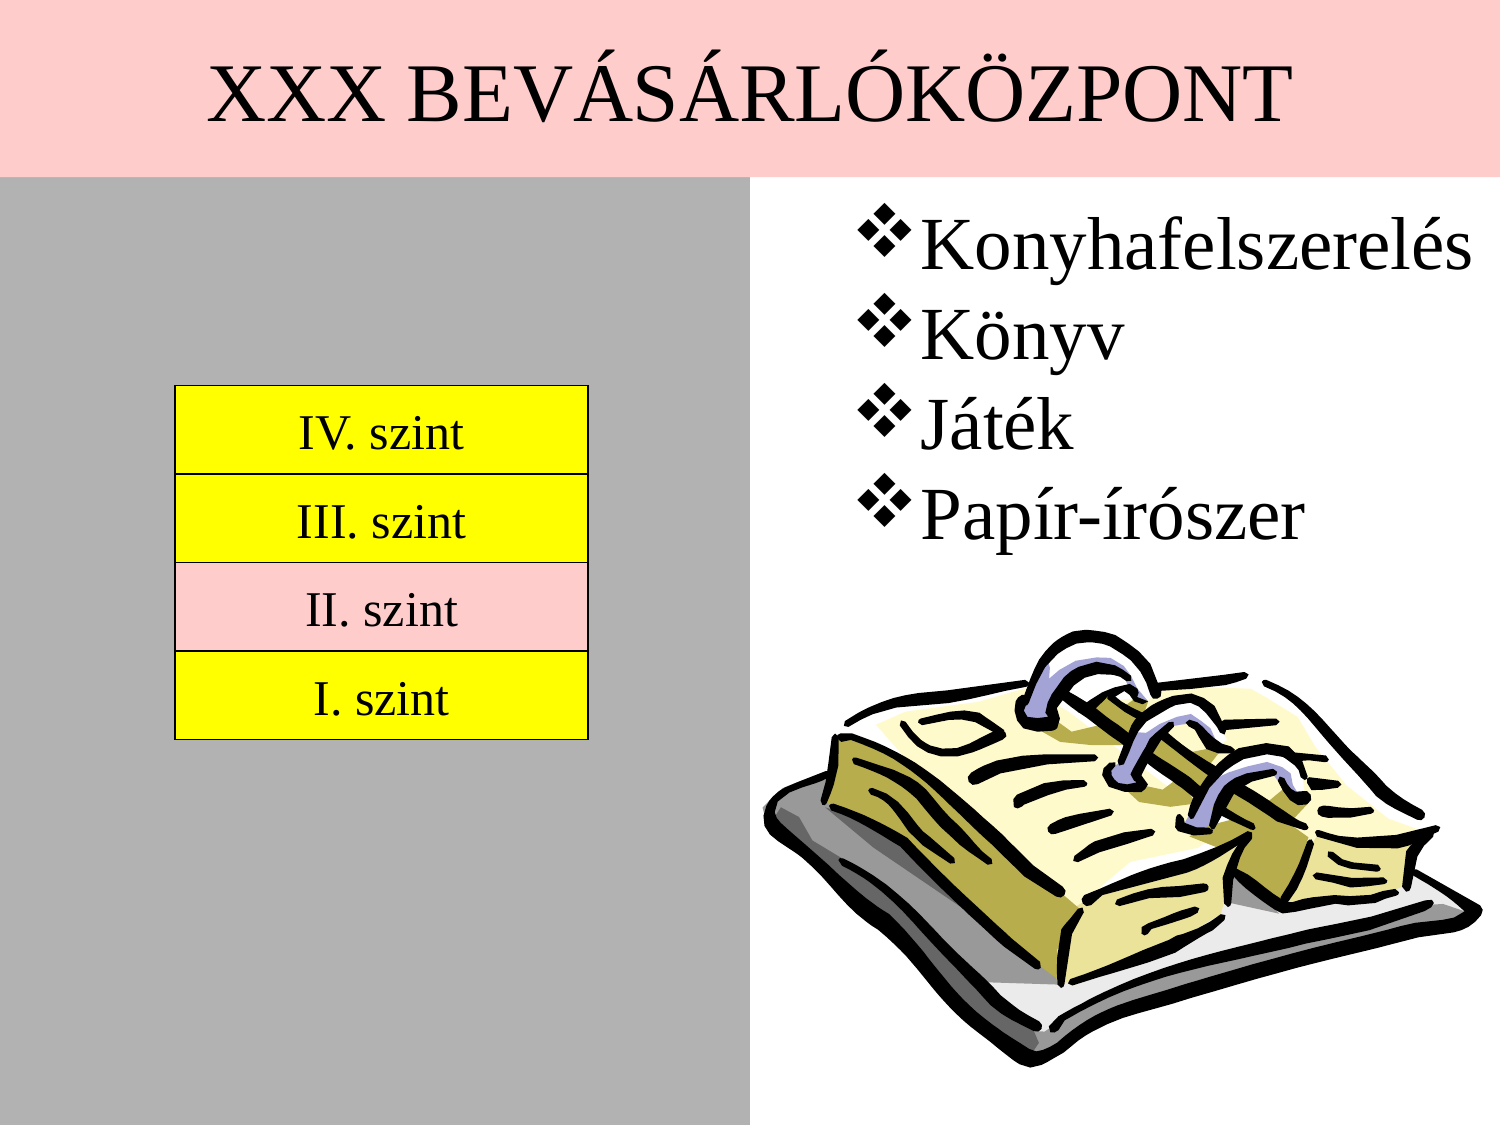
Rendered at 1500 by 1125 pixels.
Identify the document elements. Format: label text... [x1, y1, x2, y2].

text_box III. szint [174, 473, 589, 562]
text_box I. szint [174, 651, 589, 740]
text_box Konyhafelszerelés Könyv Játék Papír-írószer [837, 186, 1490, 562]
picture [762, 624, 1488, 1073]
text_box IV. szint [174, 385, 589, 473]
text_box II. szint [174, 562, 589, 651]
